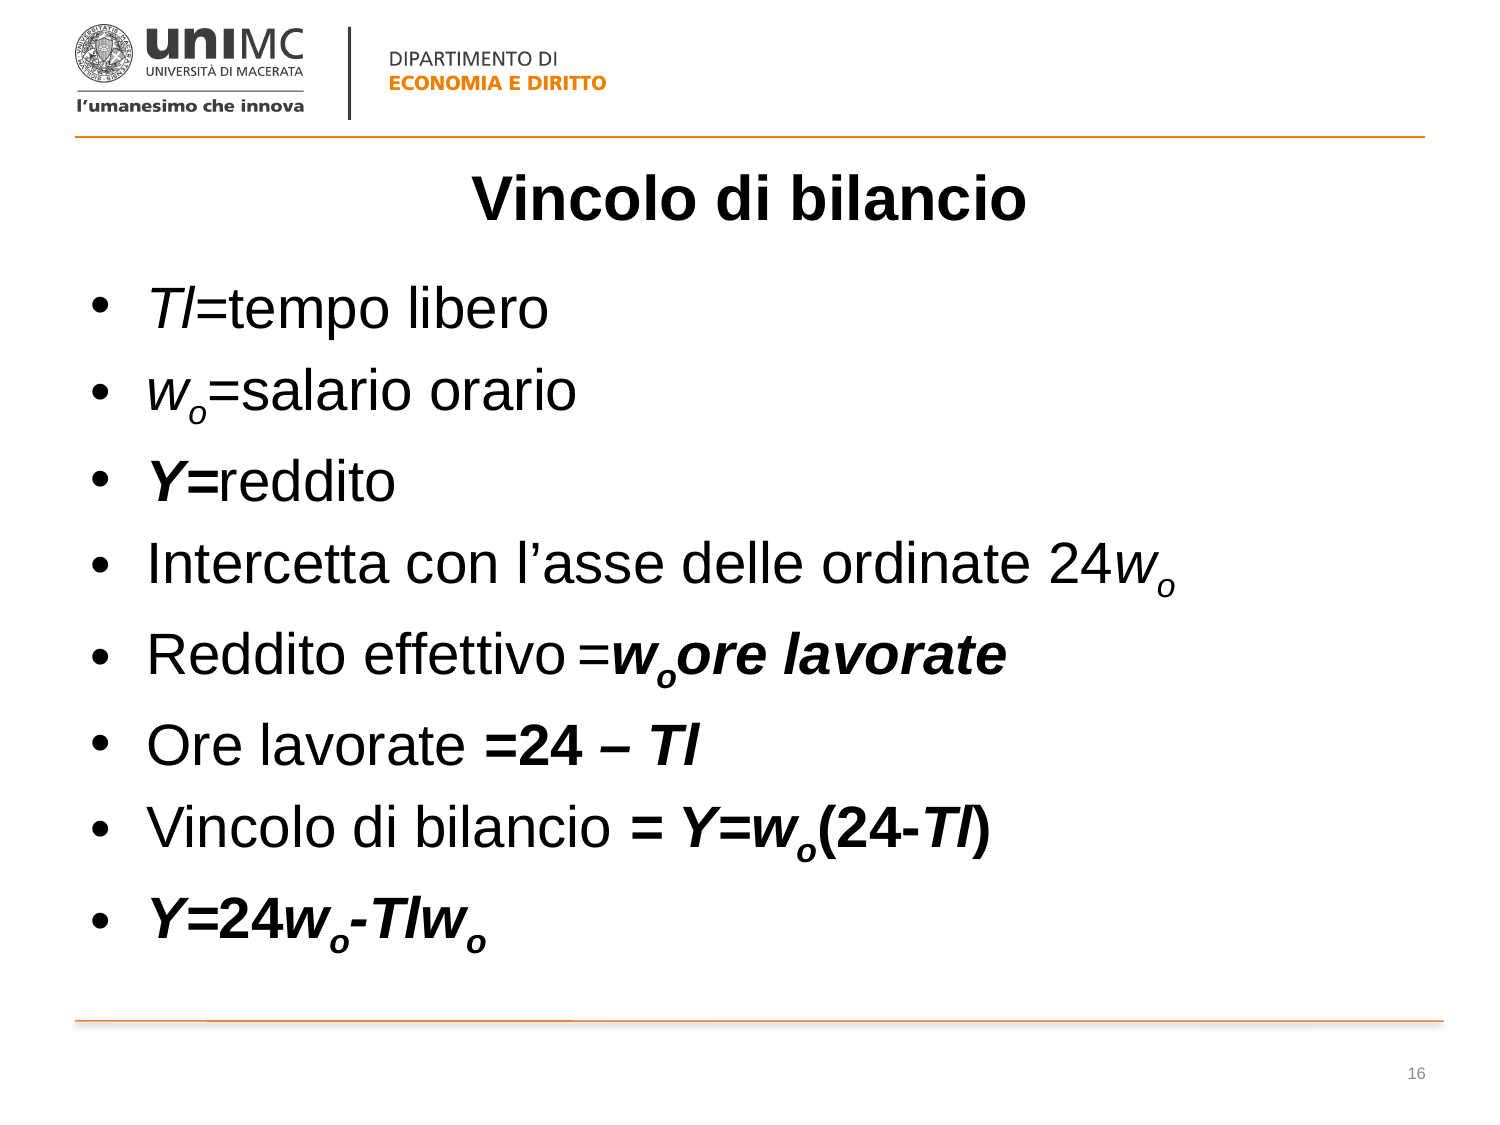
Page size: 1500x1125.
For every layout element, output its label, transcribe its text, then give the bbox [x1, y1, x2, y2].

picture [75, 24, 1425, 138]
slide_number 16 [1091, 1042, 1442, 1103]
list Tl=tempo libero wo=salario orario Y=reddito Intercetta con l’asse delle ordinate 24wo Reddito effettivo =woore lavorate Ore lavorate =24 – Tl Vincolo di bilancio = Y=wo(24-Tl) Y=24wo-Tlwo [75, 262, 1425, 1005]
title Vincolo di bilancio [75, 149, 1425, 241]
